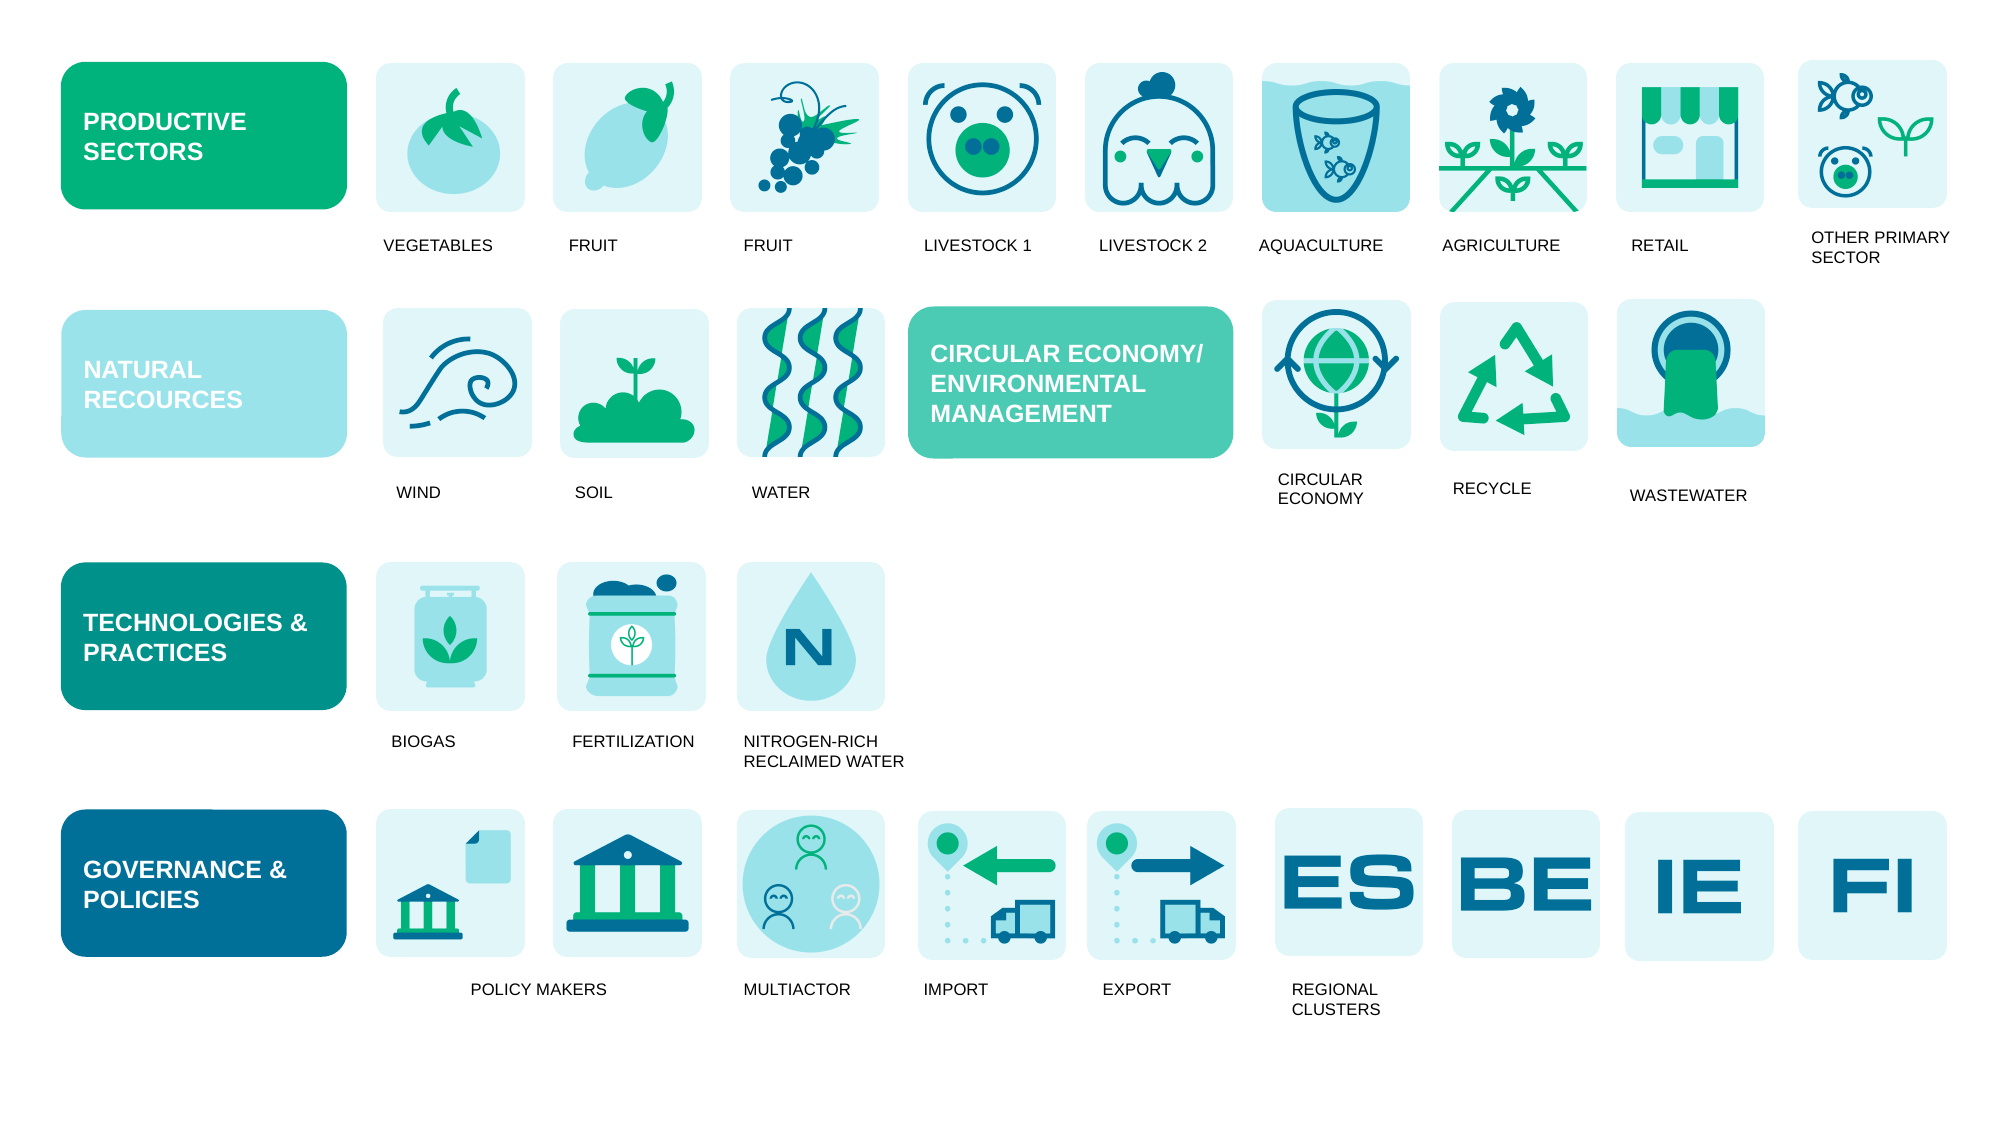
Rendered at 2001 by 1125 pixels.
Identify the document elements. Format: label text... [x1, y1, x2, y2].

picture [730, 63, 879, 212]
text_box OTHER PRIMARY SECTOR [1796, 218, 2000, 274]
picture [1798, 60, 1947, 209]
picture [1087, 811, 1236, 960]
picture [736, 308, 786, 457]
text_box FRUIT [553, 227, 728, 263]
text_box AQUACULTURE [1243, 227, 1427, 263]
picture [917, 811, 1067, 960]
text_box WATER [736, 474, 915, 510]
text_box PRODUCTIVE SECTORS [60, 61, 348, 210]
text_box RECYCLE [1437, 470, 1615, 506]
text_box NATURAL RECOURCES [61, 309, 348, 458]
picture [1616, 63, 1765, 212]
text_box POLICY MAKERS [376, 971, 702, 1007]
picture [803, 308, 857, 457]
picture [736, 562, 885, 711]
text_box REGIONAL CLUSTERS [1276, 971, 1454, 1027]
picture [1262, 300, 1411, 449]
text_box WASTEWATER [1614, 477, 1793, 512]
picture [768, 308, 822, 457]
text_box WIND [381, 474, 559, 510]
picture [736, 809, 885, 959]
picture [907, 63, 1056, 212]
text_box FRUIT [728, 227, 939, 263]
text_box VEGETABLES [368, 227, 553, 263]
text_box SOIL [559, 474, 736, 510]
text_box MULTIACTOR [728, 971, 906, 1007]
picture [557, 562, 706, 711]
picture [1274, 808, 1423, 957]
picture [1439, 302, 1588, 451]
picture [1262, 63, 1410, 212]
picture [376, 63, 525, 212]
text_box IMPORT [908, 971, 1057, 1007]
picture [383, 308, 532, 457]
picture [560, 309, 709, 458]
text_box AGRICULTURE [1427, 227, 1605, 263]
text_box BIOGAS [376, 723, 533, 759]
picture [376, 562, 525, 711]
text_box LIVESTOCK 2 [1084, 227, 1243, 263]
picture [1451, 809, 1600, 959]
text_box RETAIL [1616, 227, 1794, 263]
text_box LIVESTOCK 1 [939, 227, 1084, 263]
picture [376, 808, 525, 957]
picture [553, 808, 702, 957]
picture [1625, 812, 1774, 961]
text_box TECHNOLOGIES & PRACTICES [60, 562, 347, 711]
text_box CIRCULAR ECONOMY [1262, 460, 1441, 516]
text_box CIRCULAR ECONOMY/ ENVIRONMENTAL MANAGEMENT [908, 306, 1234, 459]
text_box NITROGEN-RICH RECLAIMED WATER [728, 723, 930, 779]
picture [1617, 298, 1766, 447]
picture [839, 308, 885, 457]
picture [1438, 63, 1587, 212]
picture [553, 63, 702, 212]
picture [1084, 63, 1233, 212]
text_box EXPORT [1087, 971, 1246, 1007]
picture [1798, 811, 1947, 960]
text_box FERTILIZATION [557, 723, 728, 759]
text_box GOVERNANCE & POLICIES [60, 809, 347, 957]
